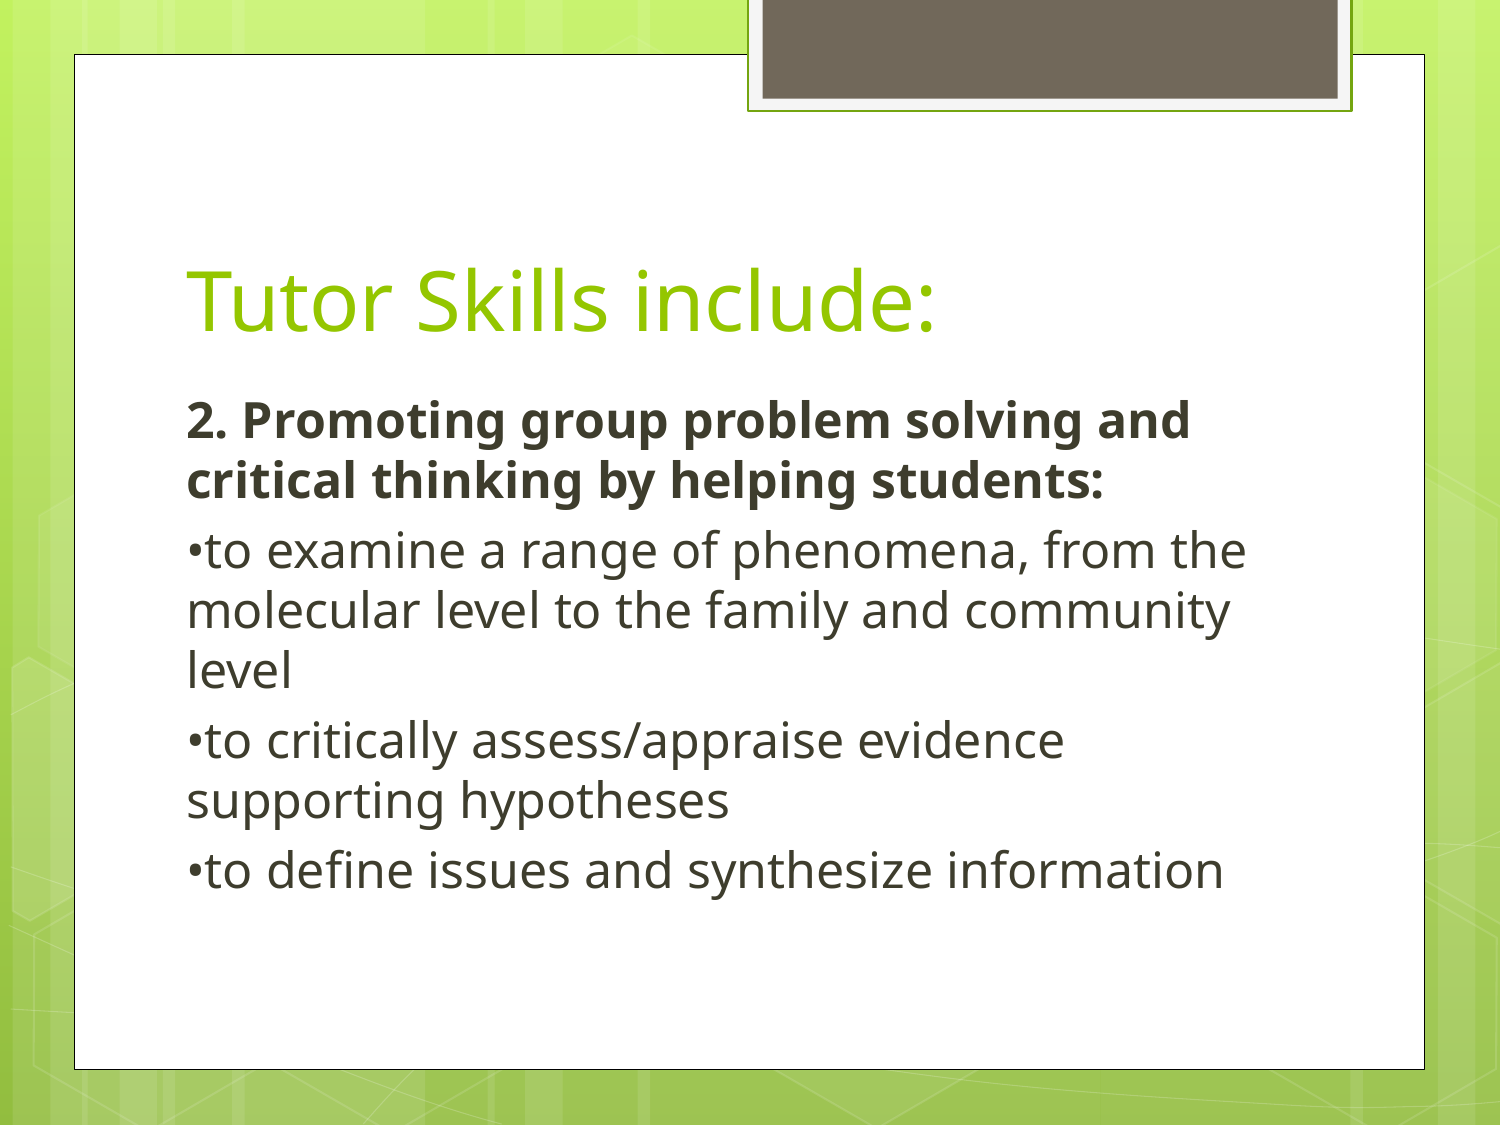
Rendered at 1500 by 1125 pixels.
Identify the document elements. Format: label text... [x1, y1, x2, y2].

title Tutor Skills include: [171, 168, 1324, 357]
list 2. Promoting group problem solving and critical thinking by helping students: •to examine a range of phenomena, from the molecular level to the family and community level •to critically assess/appraise evidence supporting hypotheses •to define issues and synthesize information [171, 381, 1283, 957]
